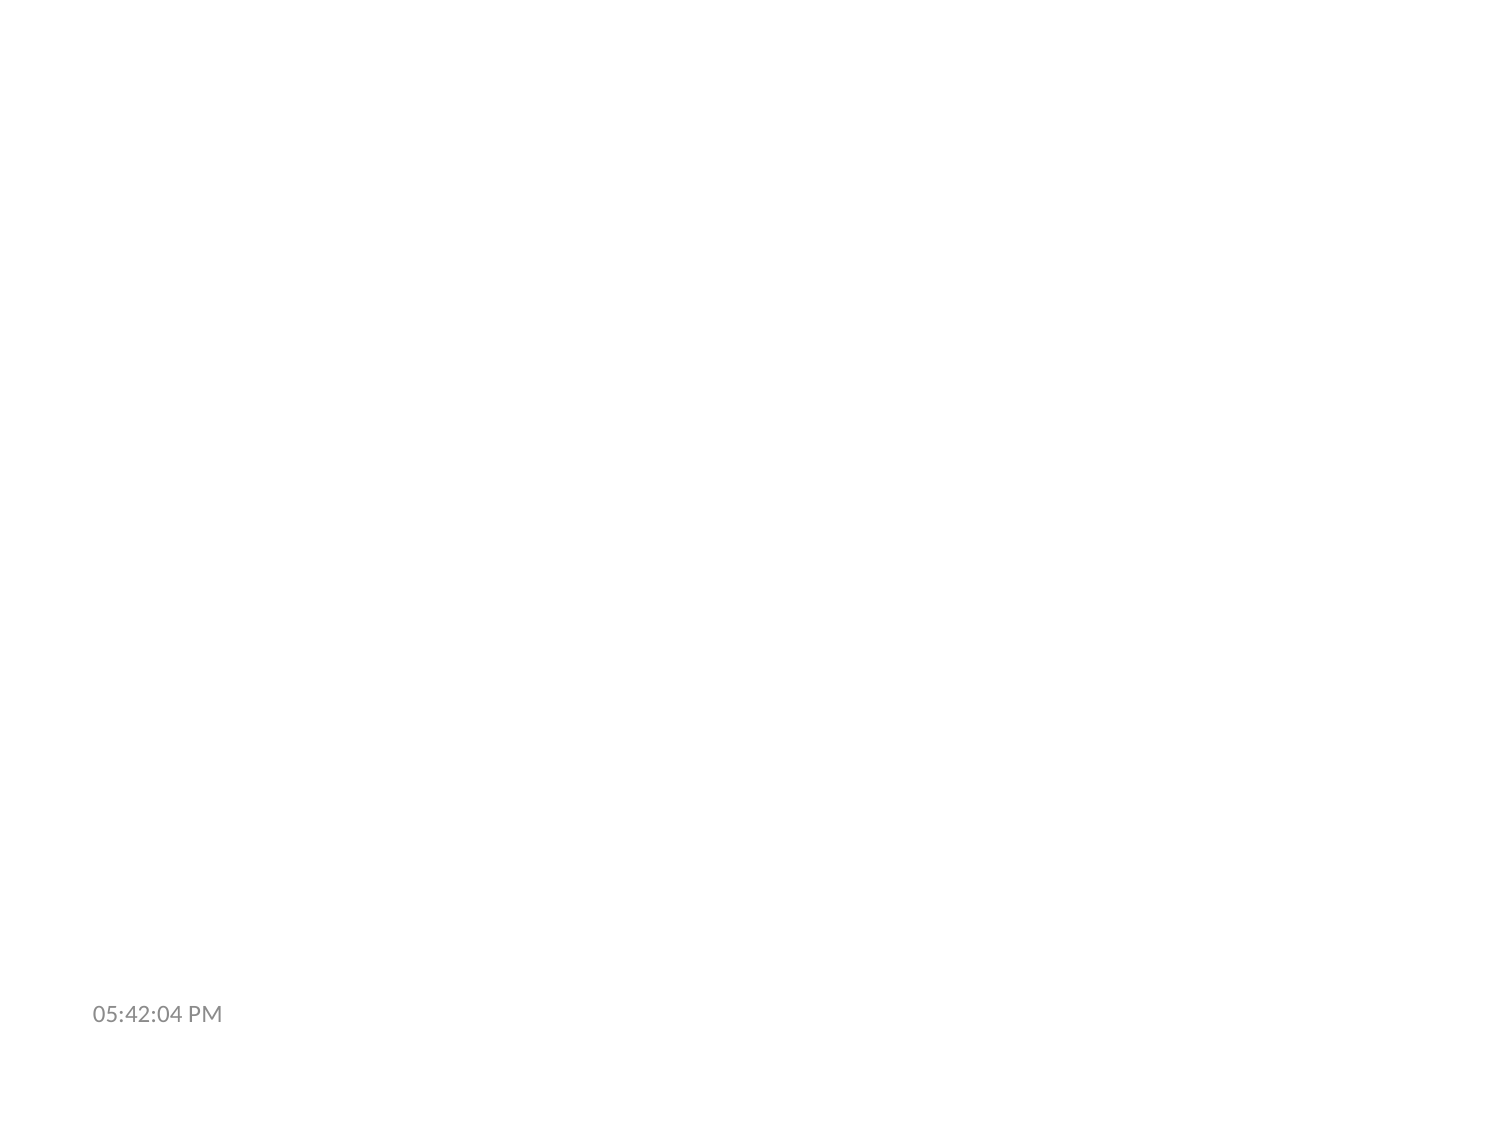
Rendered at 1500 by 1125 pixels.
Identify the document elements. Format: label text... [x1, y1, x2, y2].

text_box 3:35:09 PM [77, 982, 428, 1043]
